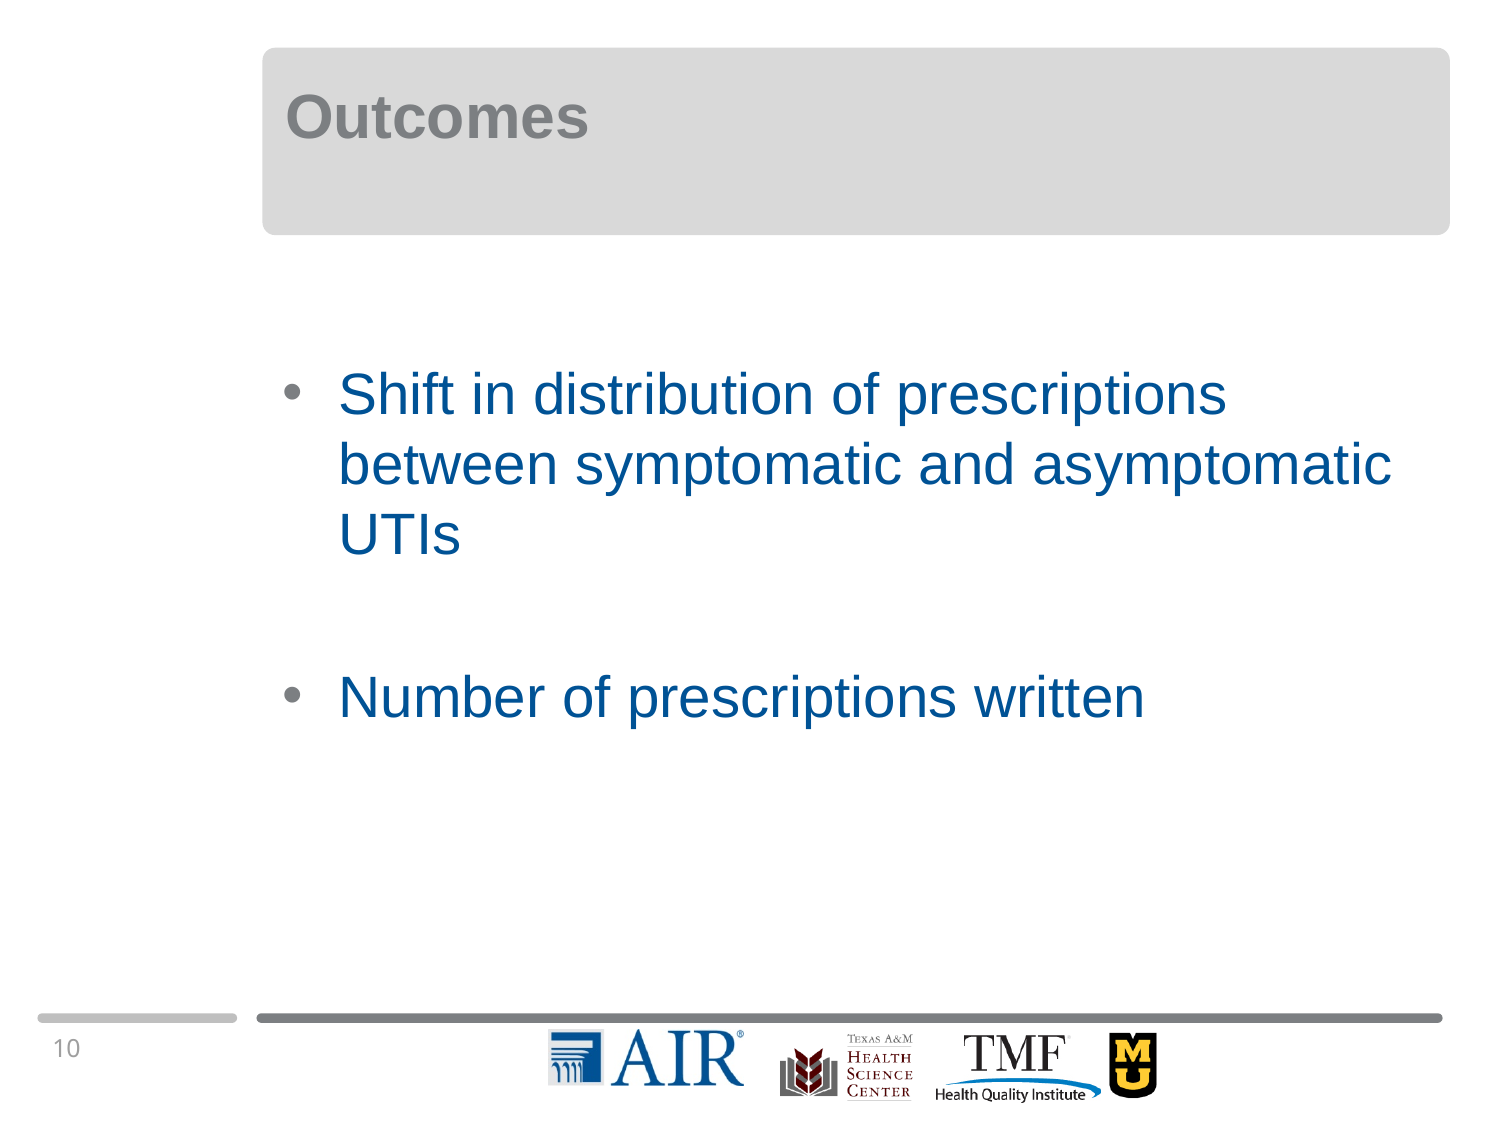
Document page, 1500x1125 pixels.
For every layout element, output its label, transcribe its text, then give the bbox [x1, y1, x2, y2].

picture [777, 1031, 915, 1103]
picture [548, 1029, 744, 1086]
title Outcomes [269, 47, 1439, 234]
picture [1106, 1029, 1159, 1101]
list Shift in distribution of prescriptions between symptomatic and asymptomatic UTIs Number of prescriptions written [266, 267, 1430, 968]
picture [936, 1034, 1101, 1103]
